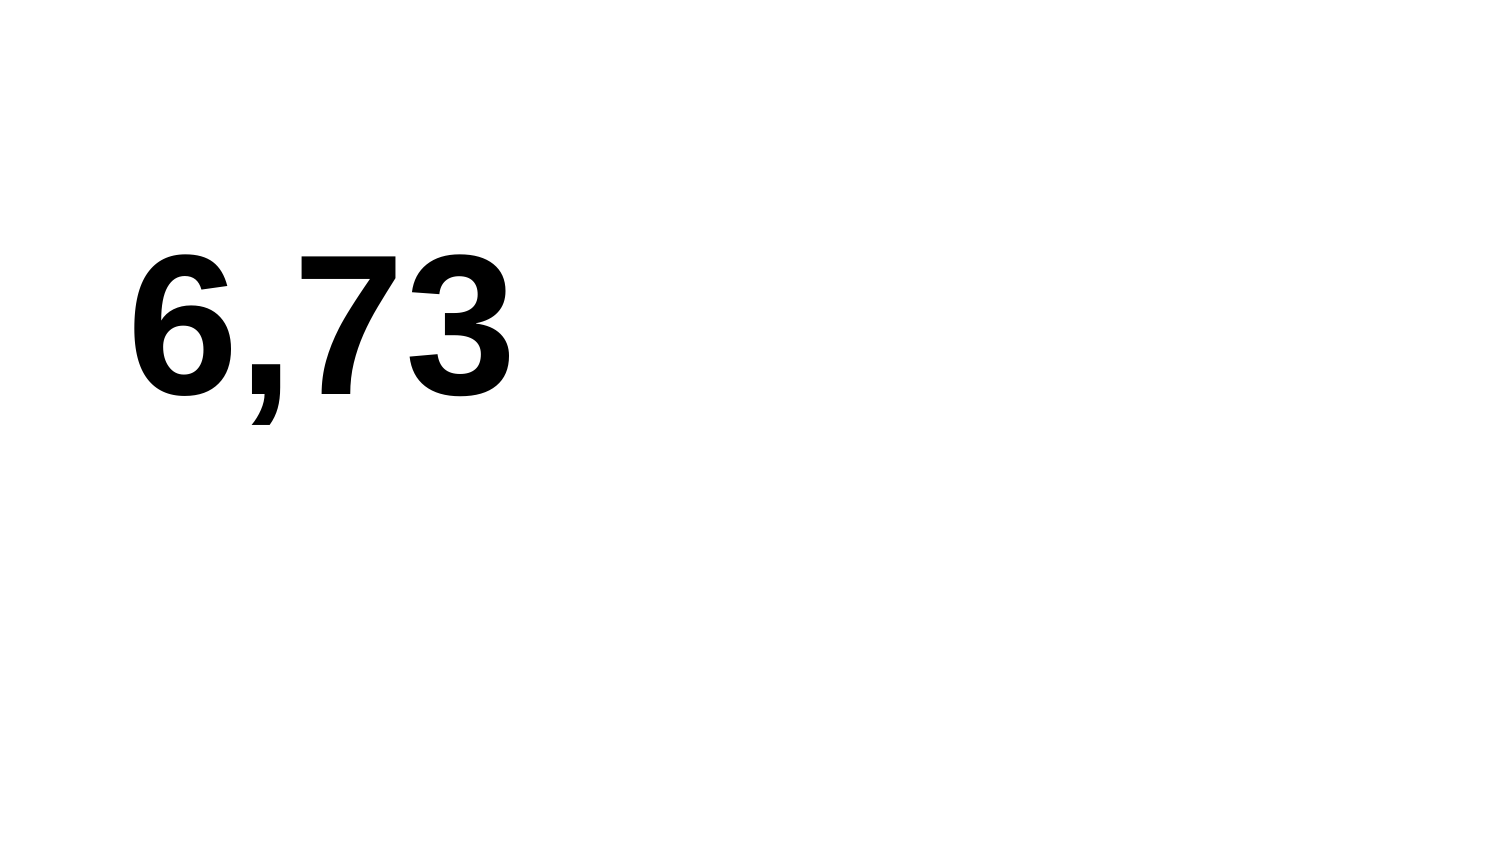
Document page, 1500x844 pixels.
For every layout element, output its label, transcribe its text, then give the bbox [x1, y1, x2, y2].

text_box 6,73 [112, 259, 1388, 450]
